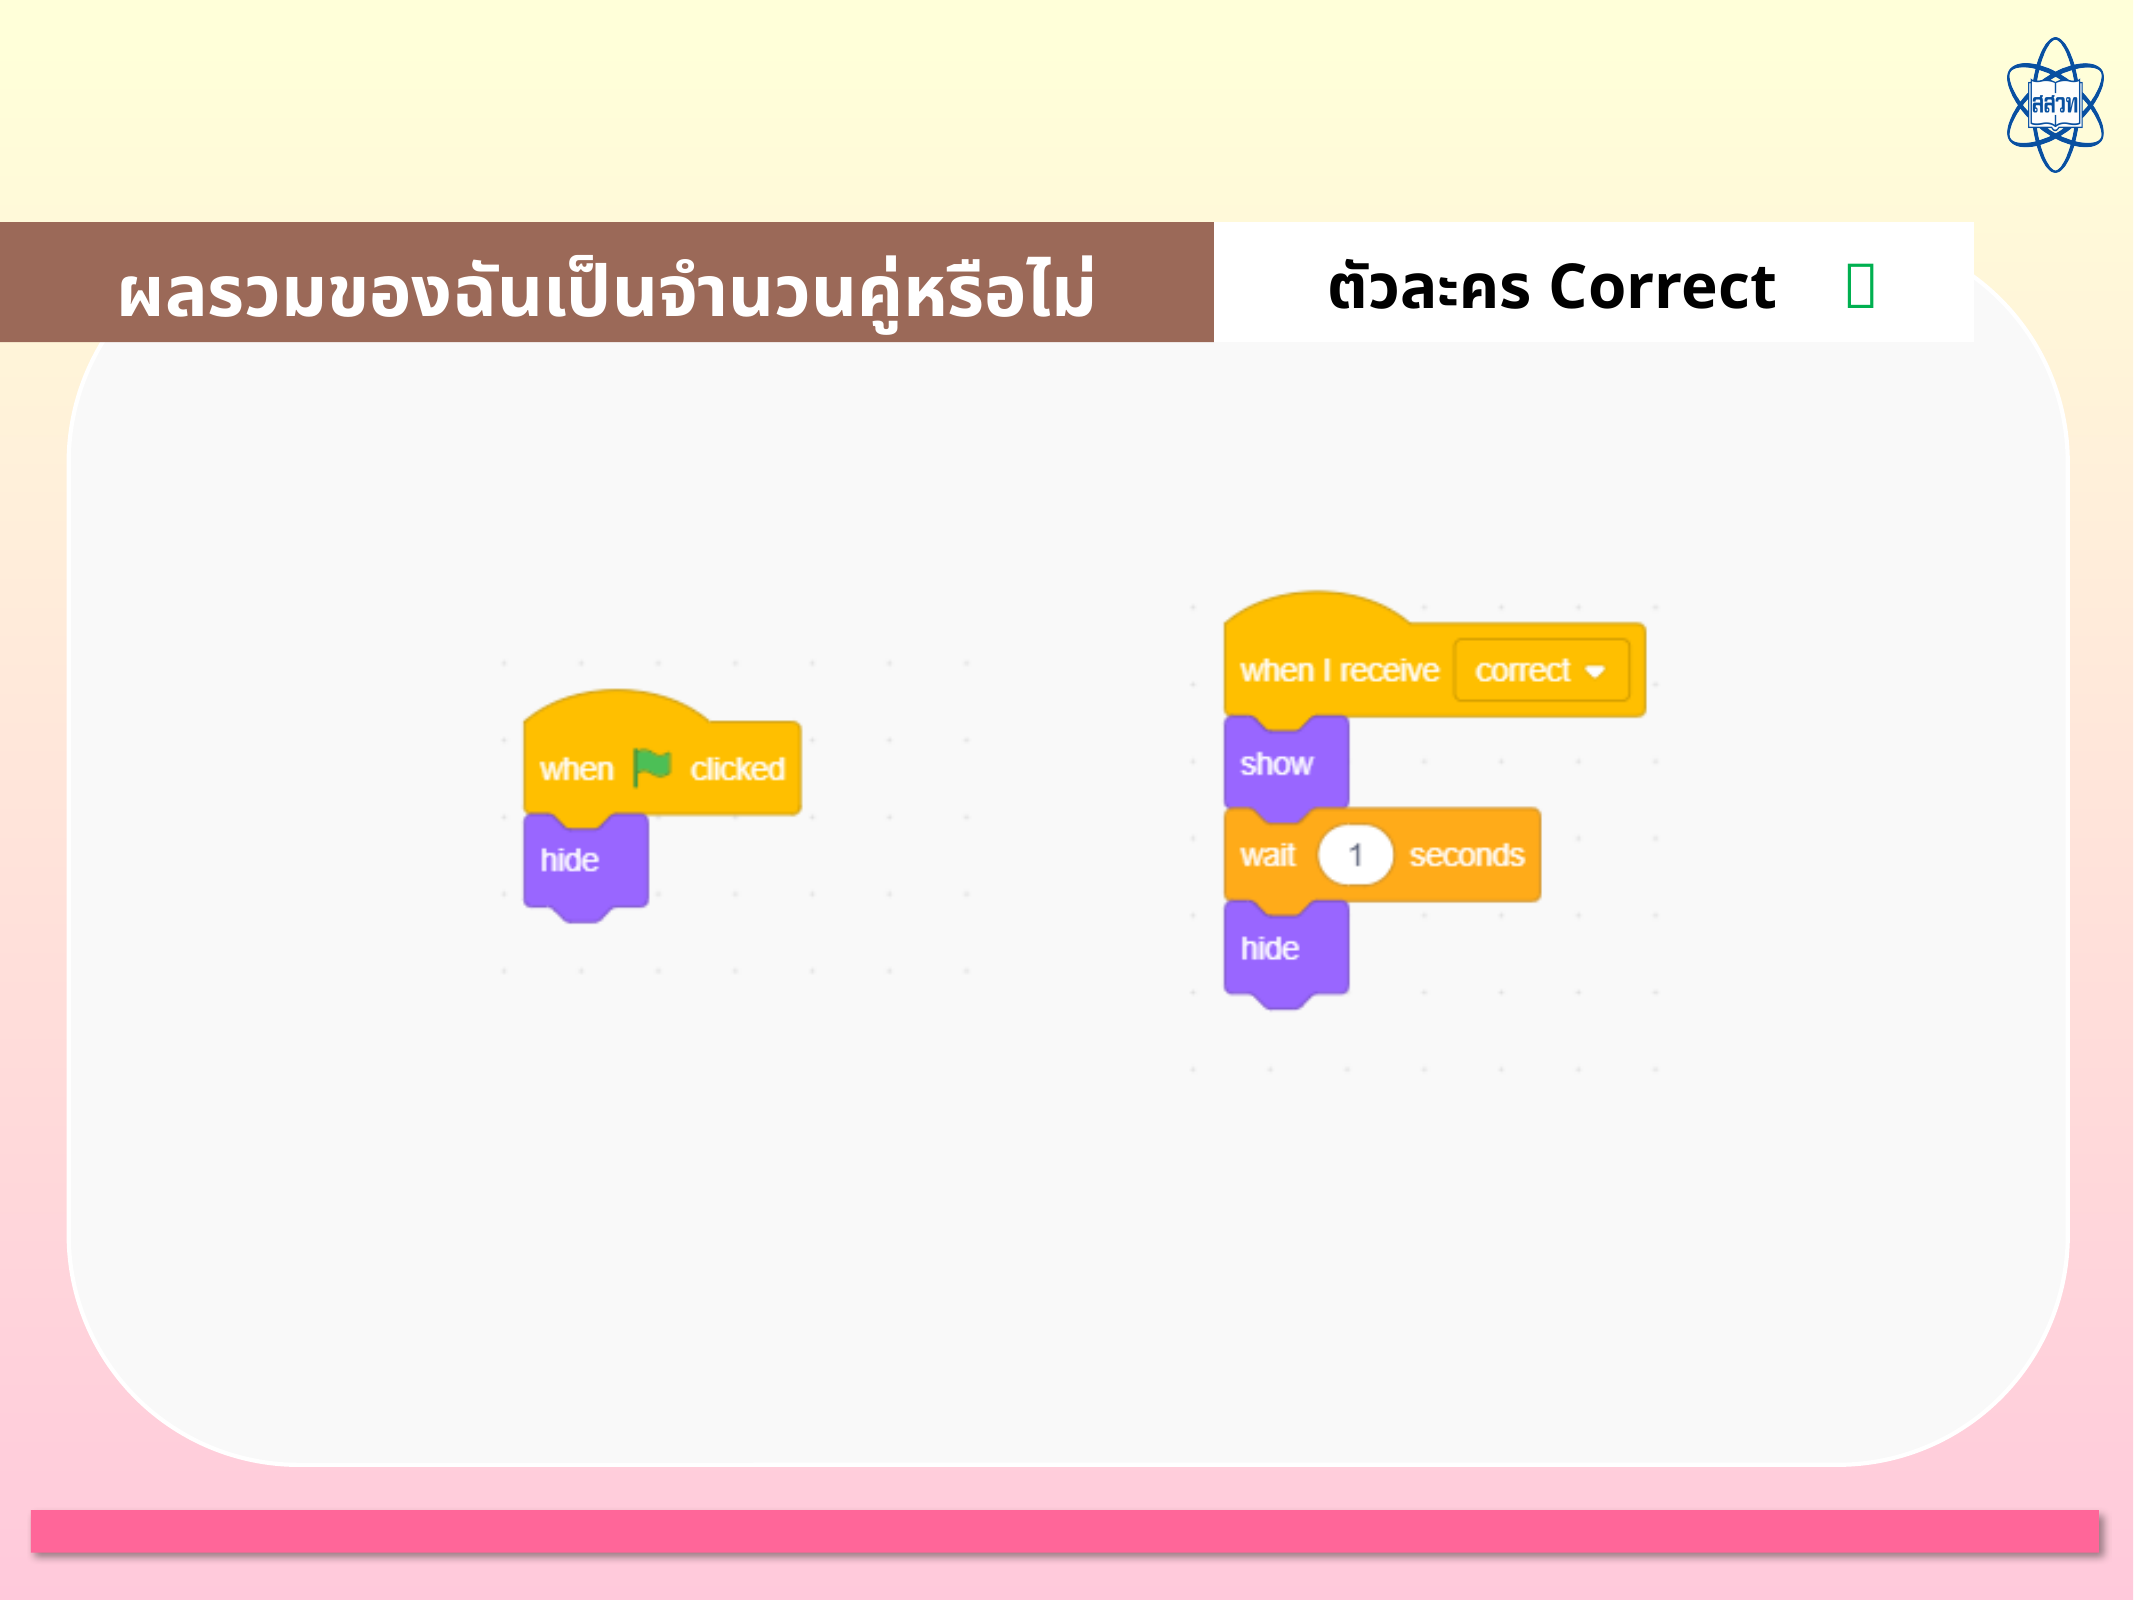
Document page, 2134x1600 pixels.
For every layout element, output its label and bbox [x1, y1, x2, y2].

text_box [1214, 222, 1975, 343]
picture [2007, 37, 2104, 173]
picture [1147, 552, 1695, 1097]
picture [458, 644, 1006, 975]
text_box [0, 222, 1214, 343]
